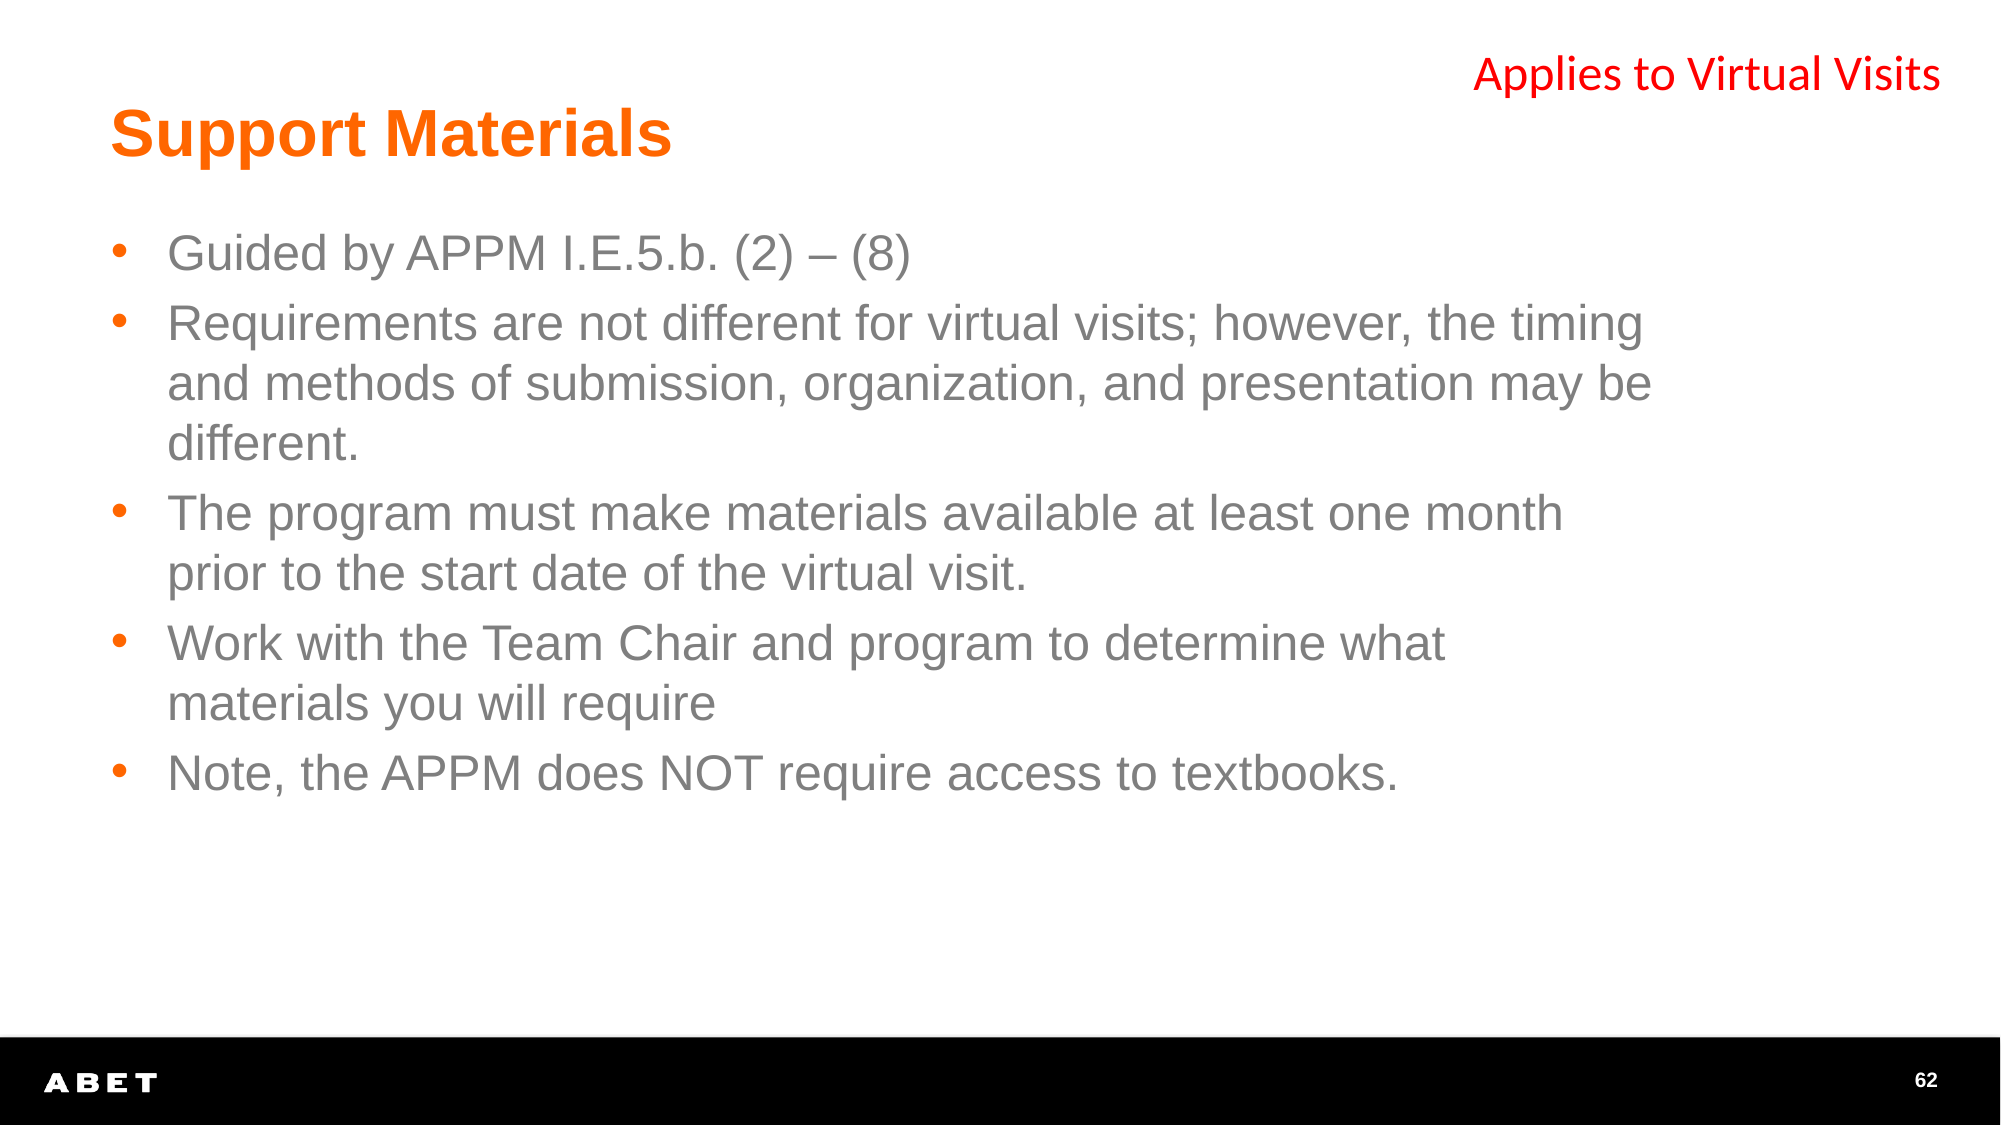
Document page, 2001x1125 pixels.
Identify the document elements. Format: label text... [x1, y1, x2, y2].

text_box Applies to Virtual Visits [1458, 32, 1957, 108]
picture [16, 1052, 184, 1113]
title Support Materials [96, 82, 1897, 213]
list Guided by APPM I.E.5.b. (2) – (8) Requirements are not different for virtual visits; however, the timing and methods of submission, organization, and presentation may be different. The program must make materials available at least one month prior to the start date of the virtual visit. Work with the Team Chair and program to determine what materials you will require Note, the APPM does NOT require access to textbooks. [96, 213, 1672, 975]
